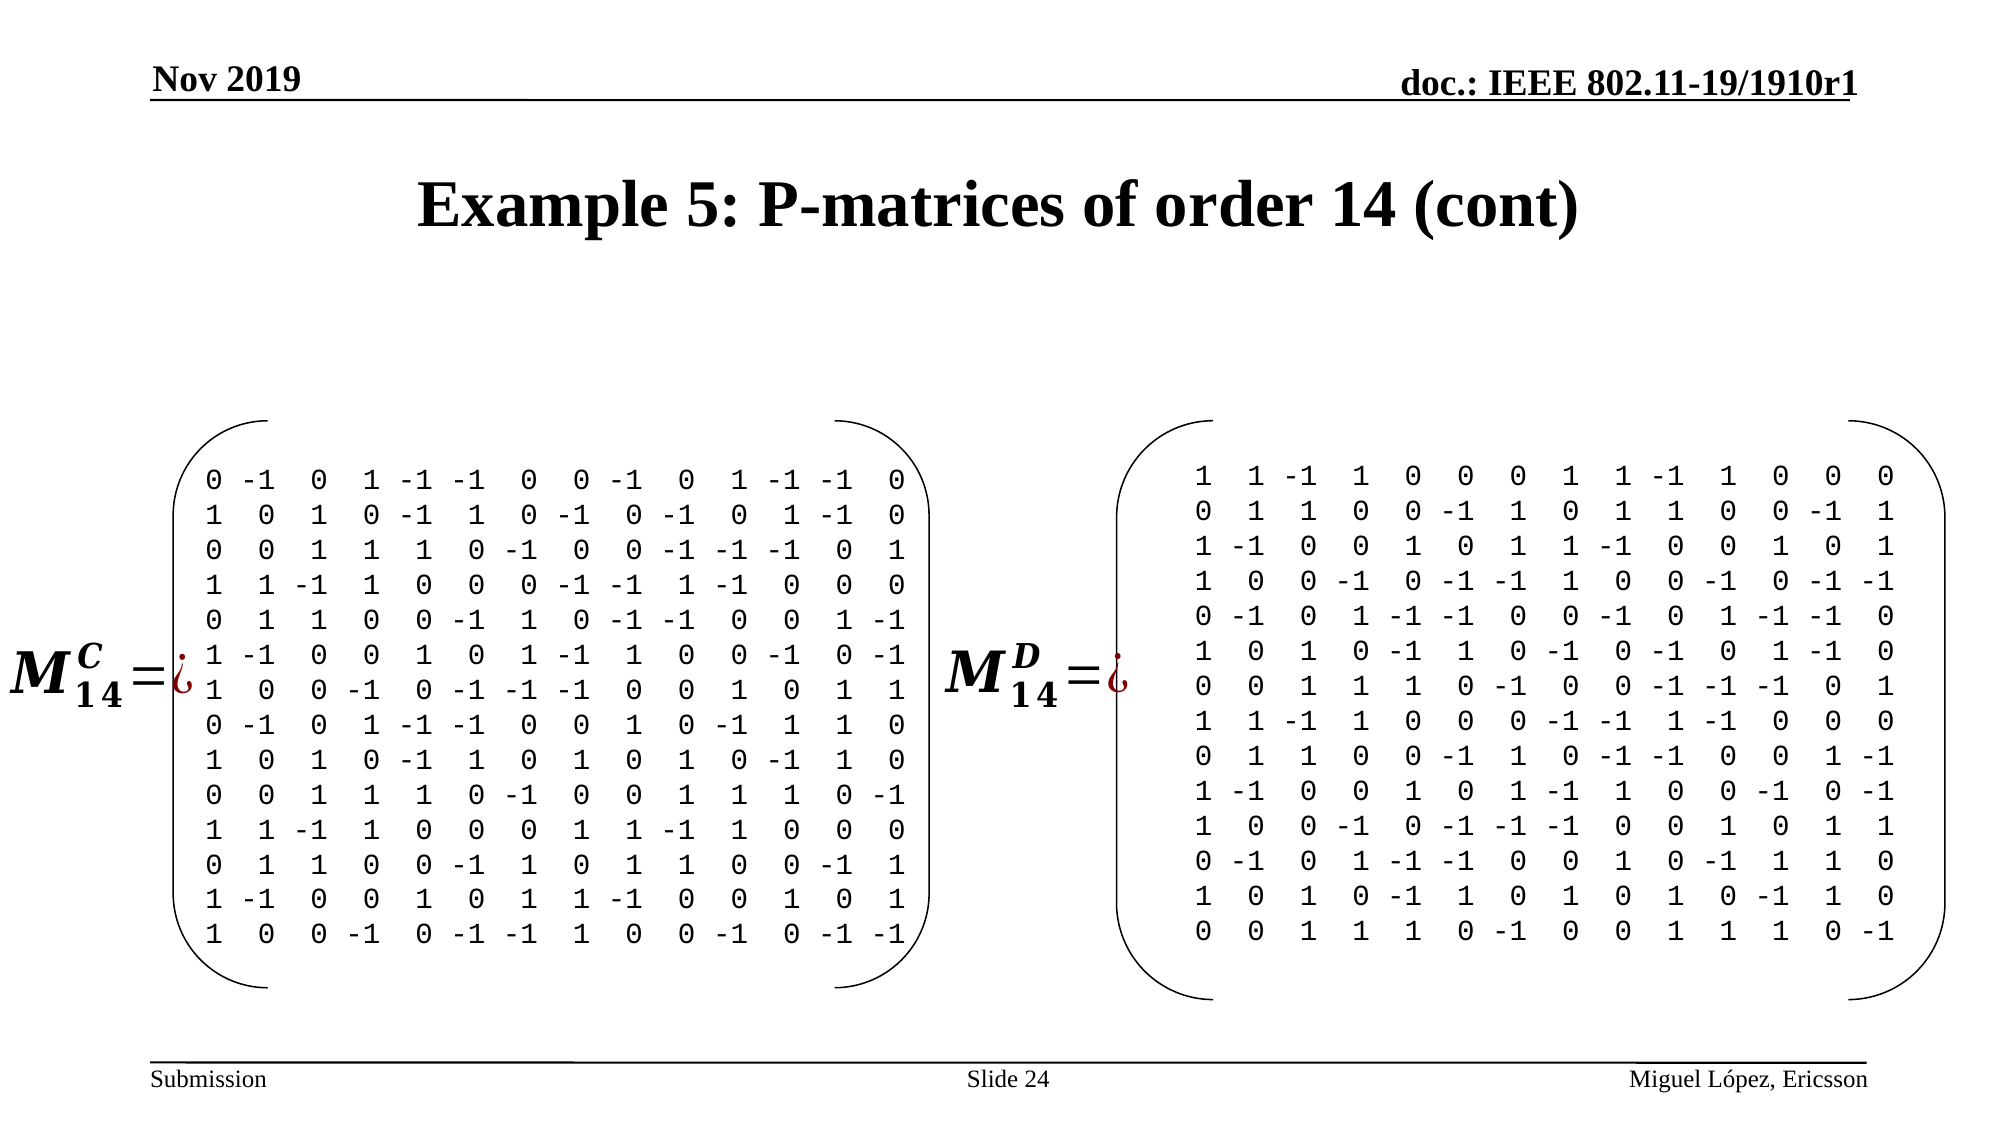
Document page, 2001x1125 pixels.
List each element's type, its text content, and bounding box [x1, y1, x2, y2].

text_box [198, 958, 904, 988]
slide_number Slide 24 [950, 1061, 1067, 1123]
text_box 1 1 -1 1 0 0 0 1 1 -1 1 0 0 0 0 1 1 0 0 -1 1 0 1 1 0 0 -1 1 1 -1 0 0 1 0 1 1 -1 0 0 1 0 1 1 0 0 -1 0 -1 -1 1 0 0 -1 0 -1 -1 0 -1 0 1 -1 -1 0 0 -1 0 1 -1 -1 0 1 0 1 0 -1 1 0 -1 0 -1 0 1 -1 0 0 0 1 1 1 0 -1 0 0 -1 -1 -1 0 1 1 1 -1 1 0 0 0 -1 -1 1 -1 0 0 0 0 1 1 0 0 -1 1 0 -1 -1 0 0 1 -1 1 -1 0 0 1 0 1 -1 1 0 0 -1 0 -1 1 0 0 -1 0 -1 -1 -1 0 0 1 0 1 1 0 -1 0 1 -1 -1 0 0 1 0 -1 1 1 0 1 0 1 0 -1 1 0 1 0 1 0 -1 1 0 0 0 1 1 1 0 -1 0 0 1 1 1 0 -1 [1116, 420, 1945, 1000]
footer Miguel López, Ericsson [1171, 1061, 1869, 1093]
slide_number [152, 54, 563, 100]
text_box 0 -1 0 1 -1 -1 0 0 -1 0 1 -1 -1 0 1 0 1 0 -1 1 0 -1 0 -1 0 1 -1 0 0 0 1 1 1 0 -1 0 0 -1 -1 -1 0 1 1 1 -1 1 0 0 0 -1 -1 1 -1 0 0 0 0 1 1 0 0 -1 1 0 -1 -1 0 0 1 -1 1 -1 0 0 1 0 1 -1 1 0 0 -1 0 -1 1 0 0 -1 0 -1 -1 -1 0 0 1 0 1 1 0 -1 0 1 -1 -1 0 0 1 0 -1 1 1 0 1 0 1 0 -1 1 0 1 0 1 0 -1 1 0 0 0 1 1 1 0 -1 0 0 1 1 1 0 -1 1 1 -1 1 0 0 0 1 1 -1 1 0 0 0 0 1 1 0 0 -1 1 0 1 1 0 0 -1 1 1 -1 0 0 1 0 1 1 -1 0 0 1 0 1 1 0 0 -1 0 -1 -1 1 0 0 -1 0 -1 -1 [173, 452, 958, 958]
title Example 5: P-matrices of order 14 (cont) [149, 112, 1850, 288]
text_box [197, 420, 905, 452]
